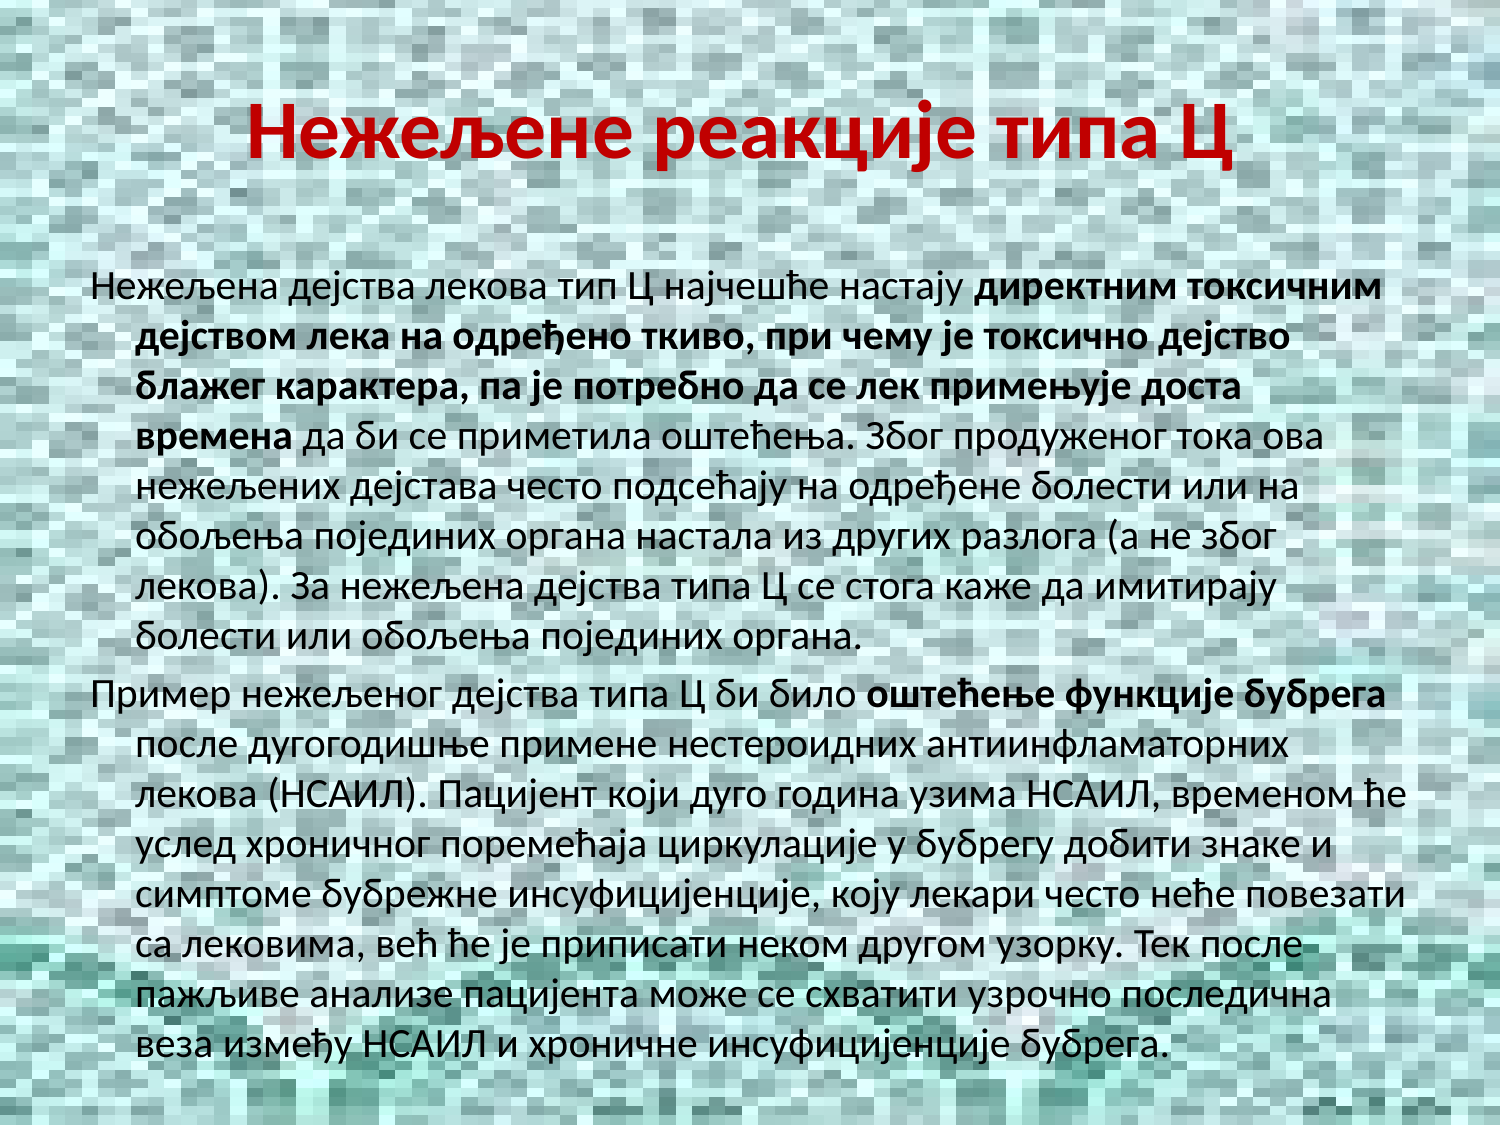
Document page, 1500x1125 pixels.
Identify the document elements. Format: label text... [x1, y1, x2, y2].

list Нежељена дејства лекова тип Ц најчешће настају директним токсичним дејством лека на одређено ткиво, при чему је токсично дејство блажег карактера, па је потребно да се лек примењује доста времена да би се приметила оштећења. Због продуженог тока ова нежељених дејстава често подсећају на одређене болести или на обољења појединих органа настала из других разлога (а не због лекова). За нежељена дејства типа Ц се стога каже да имитирају болести или обољења појединих органа. Пример нежељеног дејства типа Ц би било оштећење функције бубрега после дугогодишње примене нестероидних антиинфламаторних лекова (НСАИЛ). Пацијент који дуго година узима НСАИЛ, временом ће услед хроничног поремећаја циркулације у бубрегу добити знаке и симптоме бубрежне инсуфицијенције, коју лекари често неће повезати са лековима, већ ће је приписати неком другом узорку. Тек после пажљиве анализе пацијента може се схватити узрочно последична веза између НСАИЛ и хроничне инсуфицијенције бубрега. [75, 249, 1425, 1100]
title Нежељене реакције типа Ц [75, 50, 1425, 200]
picture [0, 0, 1500, 1125]
